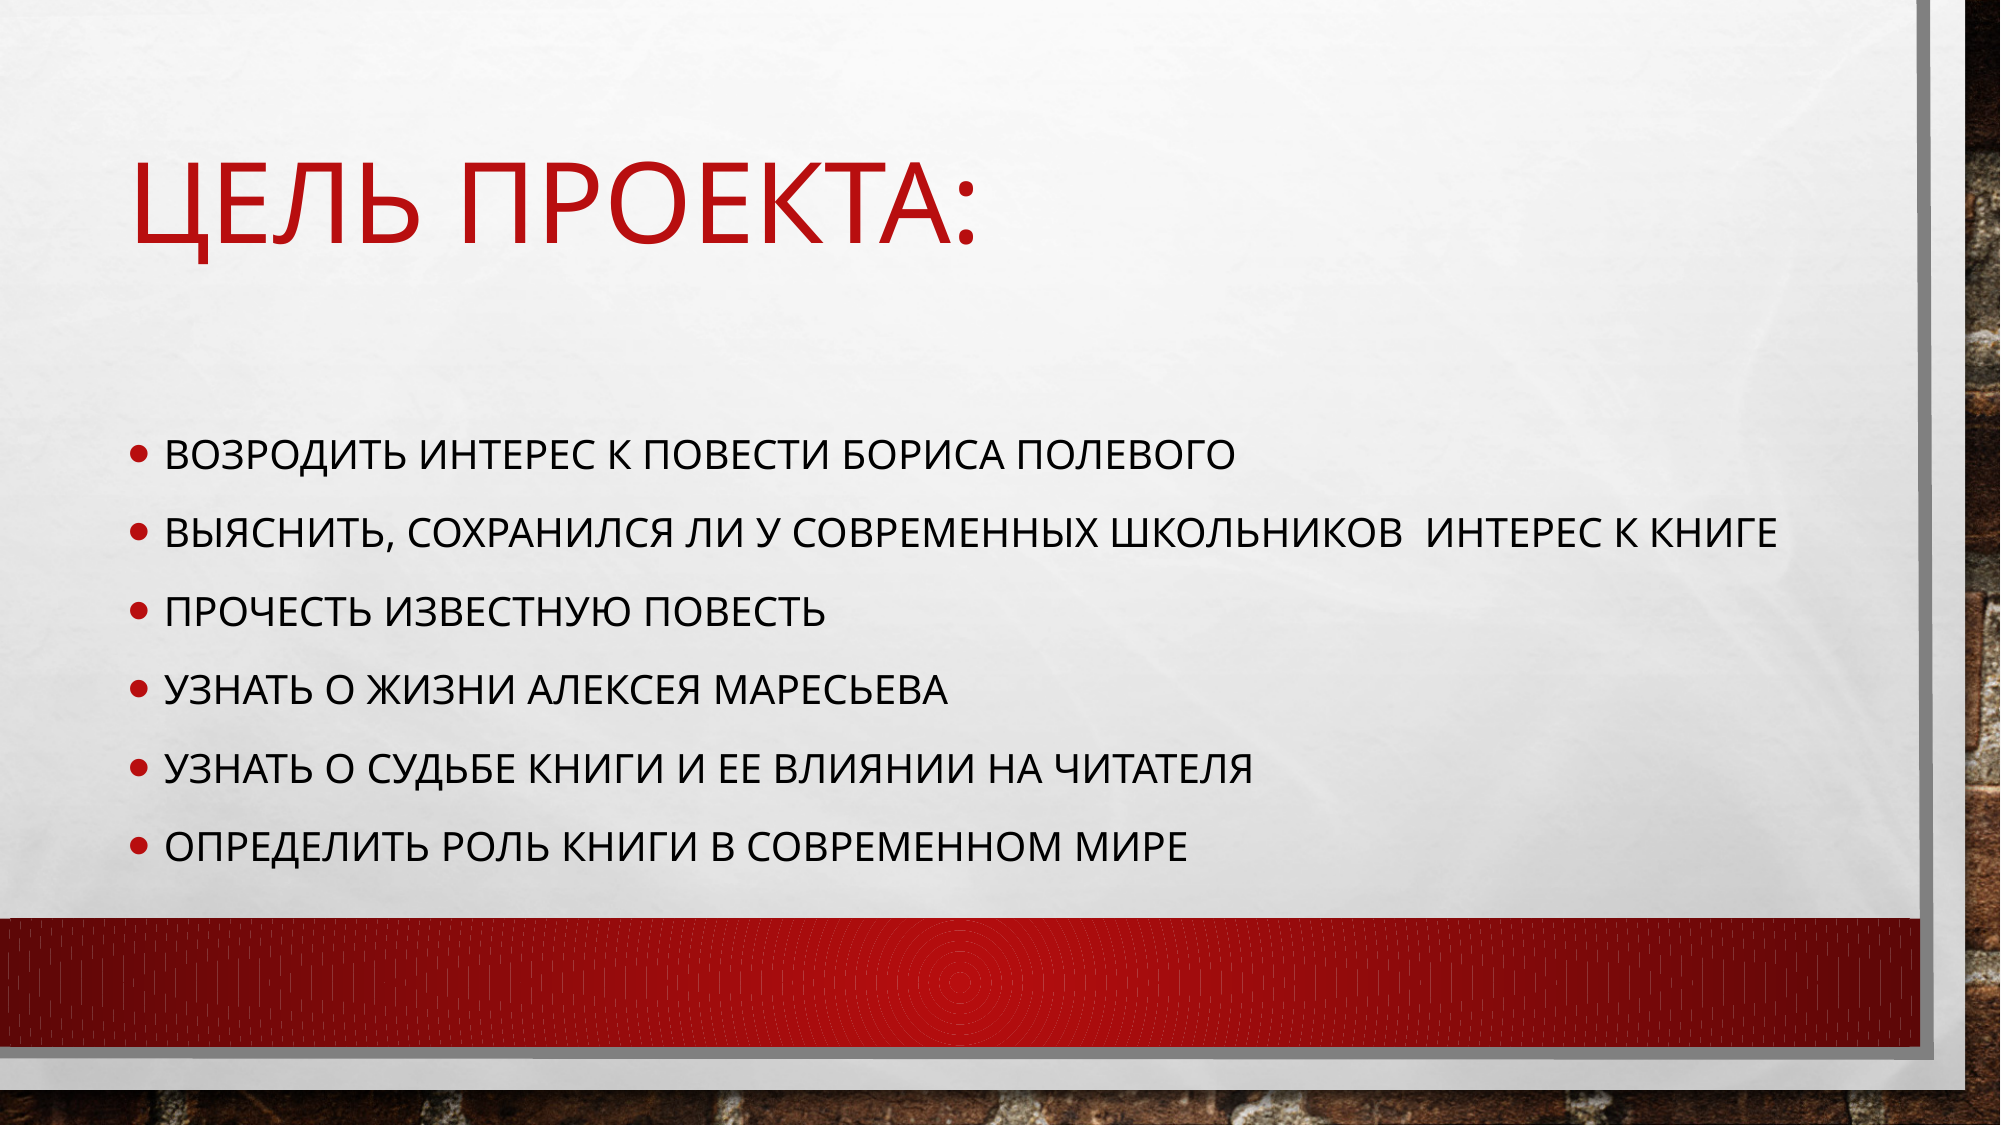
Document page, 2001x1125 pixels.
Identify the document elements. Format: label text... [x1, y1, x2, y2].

list Возродить интерес к повести бориса Полевого Выяснить, сохранился ли у современных школьников интерес к книге Прочесть известную повесть Узнать о жизни Алексея маресьева Узнать о судьбе книги и ее влиянии на читателя Определить роль книги в современном мире [112, 338, 1818, 882]
picture [0, 0, 2000, 1125]
title Цель проекта: [112, 112, 1818, 302]
